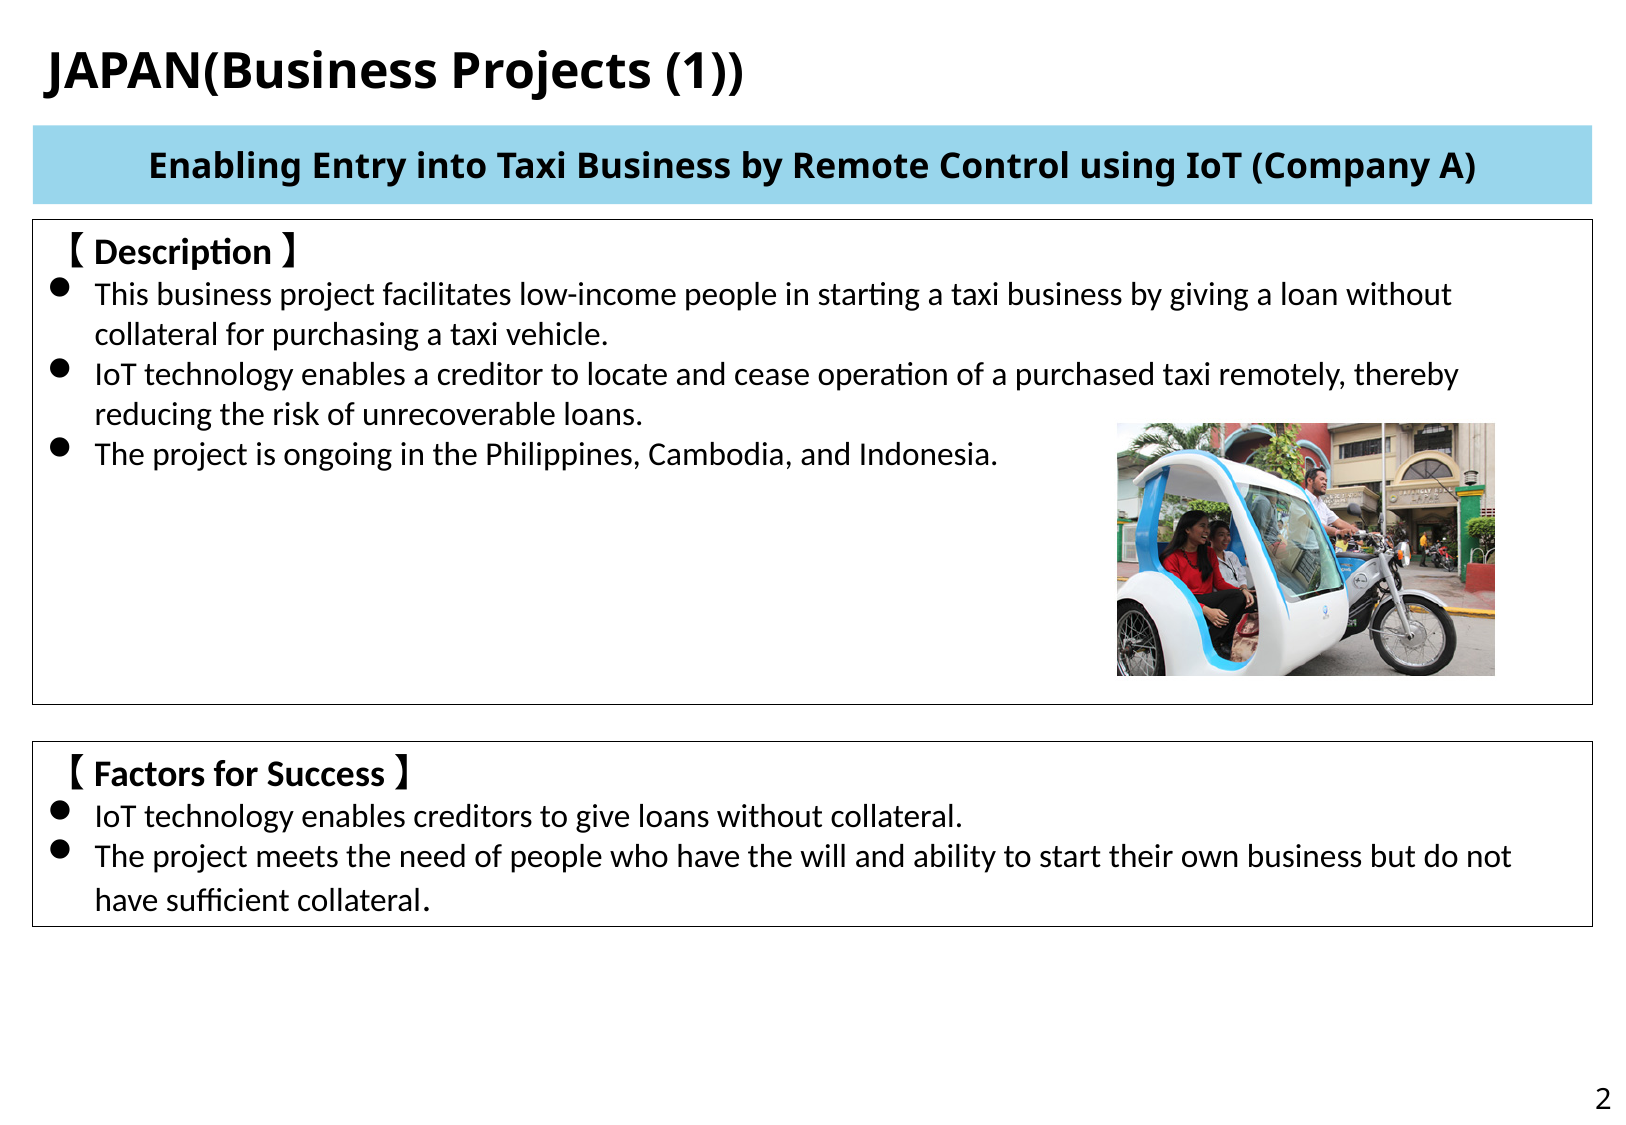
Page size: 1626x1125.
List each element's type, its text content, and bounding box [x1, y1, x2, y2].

title JAPAN(Business Projects (1)) [32, 30, 1593, 107]
picture [1114, 418, 1498, 681]
text_box 【Description】 This business project facilitates low-income people in starting a taxi business by giving a loan without collateral for purchasing a taxi vehicle. IoT technology enables a creditor to locate and cease operation of a purchased taxi remotely, thereby reducing the risk of unrecoverable loans. The project is ongoing in the Philippines, Cambodia, and Indonesia. [32, 219, 1593, 705]
slide_number 1 [1247, 1070, 1625, 1125]
list Enabling Entry into Taxi Business by Remote Control using IoT (Company A) [32, 125, 1593, 205]
text_box 【Factors for Success】 IoT technology enables creditors to give loans without collateral. The project meets the need of people who have the will and ability to start their own business but do not have sufficient collateral. [32, 741, 1593, 927]
